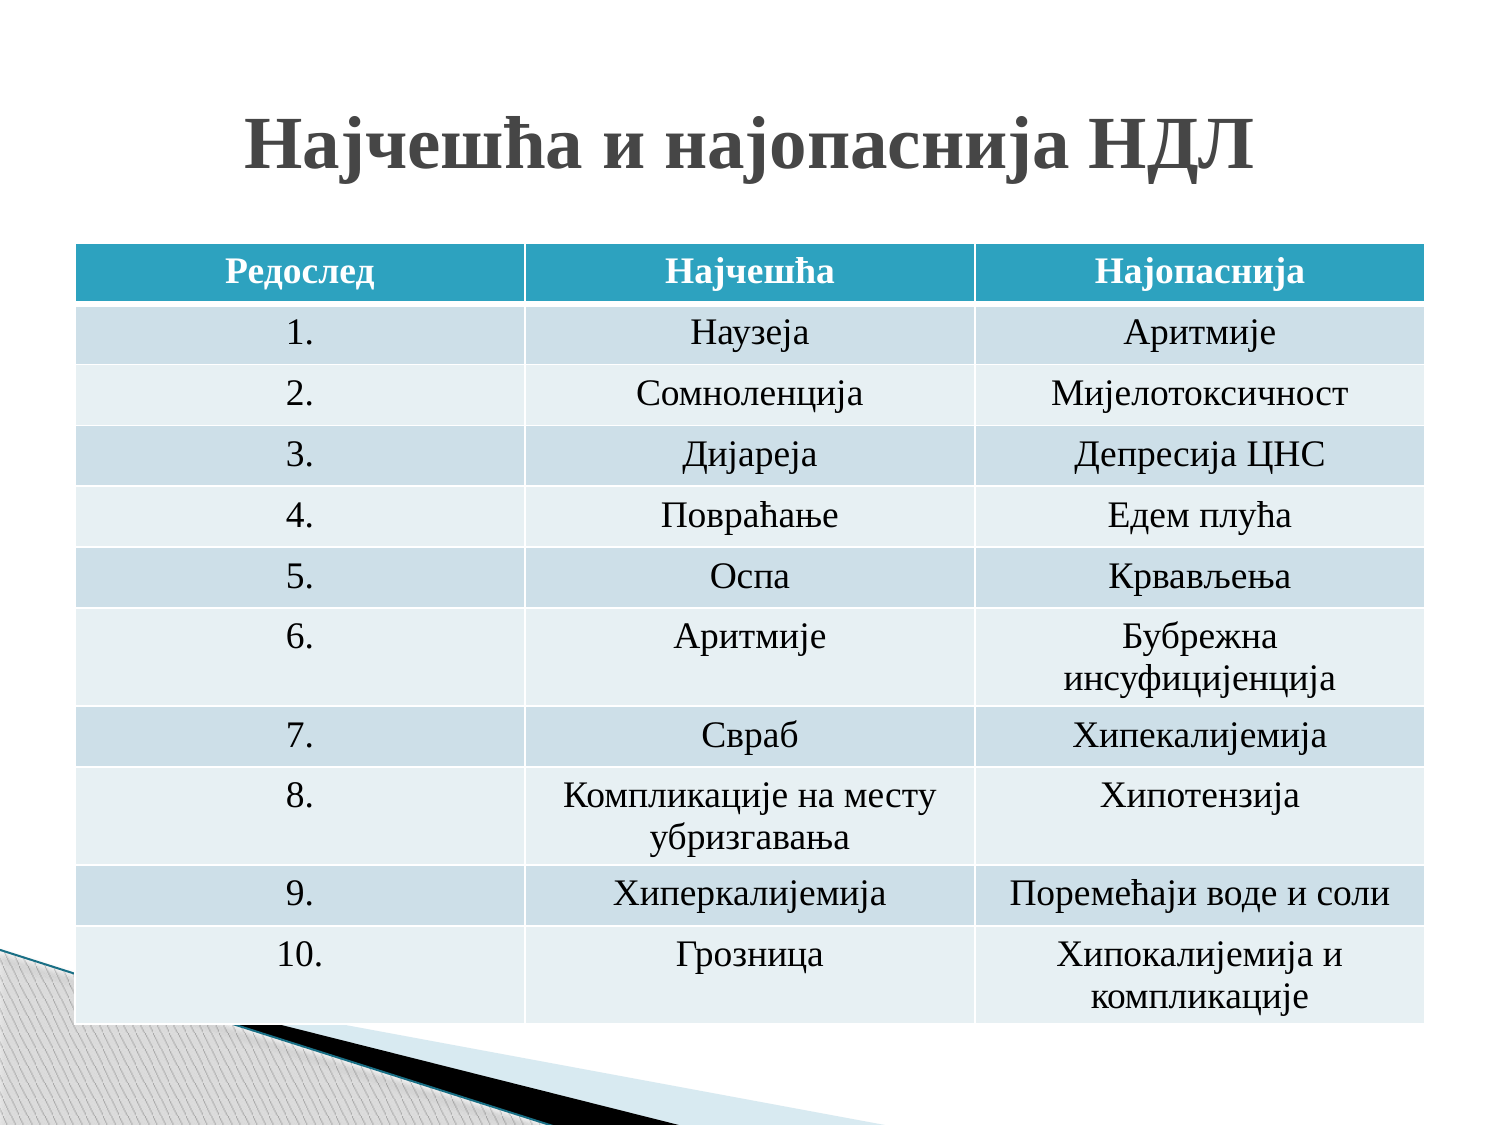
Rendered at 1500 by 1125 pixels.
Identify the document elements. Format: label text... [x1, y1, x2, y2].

table_cell Сомноленција [526, 365, 974, 425]
table_cell Аритмијe [526, 609, 974, 705]
table_cell 9. [76, 866, 524, 925]
table_cell Компликације на месту убризгавања [526, 768, 974, 864]
table_header Најчешћа [526, 244, 974, 301]
table_cell 1. [76, 307, 524, 364]
table_cell Повраћање [526, 487, 974, 546]
title Најчешћа и најопаснија НДЛ [75, 45, 1425, 233]
table_cell Грозница [526, 927, 974, 1023]
table_cell Крвављења [976, 548, 1424, 607]
table_cell 2. [76, 365, 524, 425]
table_cell Хипотензија [976, 768, 1424, 864]
table_cell 5. [76, 548, 524, 607]
table_cell Мијелотоксичност [976, 365, 1424, 425]
table_cell 8. [76, 768, 524, 864]
table_cell Депресија ЦНС [976, 426, 1424, 485]
table_header Редослед [76, 244, 524, 301]
table_cell Оспа [526, 548, 974, 607]
table_cell 6. [76, 609, 524, 705]
table_cell Хиперкалијемија [526, 866, 974, 925]
table_cell Поремећаји воде и соли [976, 866, 1424, 925]
table_cell Аритмије [976, 307, 1424, 364]
table_cell Едем плућа [976, 487, 1424, 546]
table_cell Бубрежна инсуфицијенција [976, 609, 1424, 705]
table_cell Дијареја [526, 426, 974, 485]
table_cell Хипекалијемија [976, 707, 1424, 766]
table_cell Хипокалијемија и компликације [976, 927, 1424, 1023]
table_cell 7. [76, 707, 524, 766]
table_cell 4. [76, 487, 524, 546]
table_cell 10. [76, 927, 524, 1023]
table_header Најопаснија [976, 244, 1424, 301]
table_cell 3. [76, 426, 524, 485]
table_cell Наузеја [526, 307, 974, 364]
table_cell Свраб [526, 707, 974, 766]
